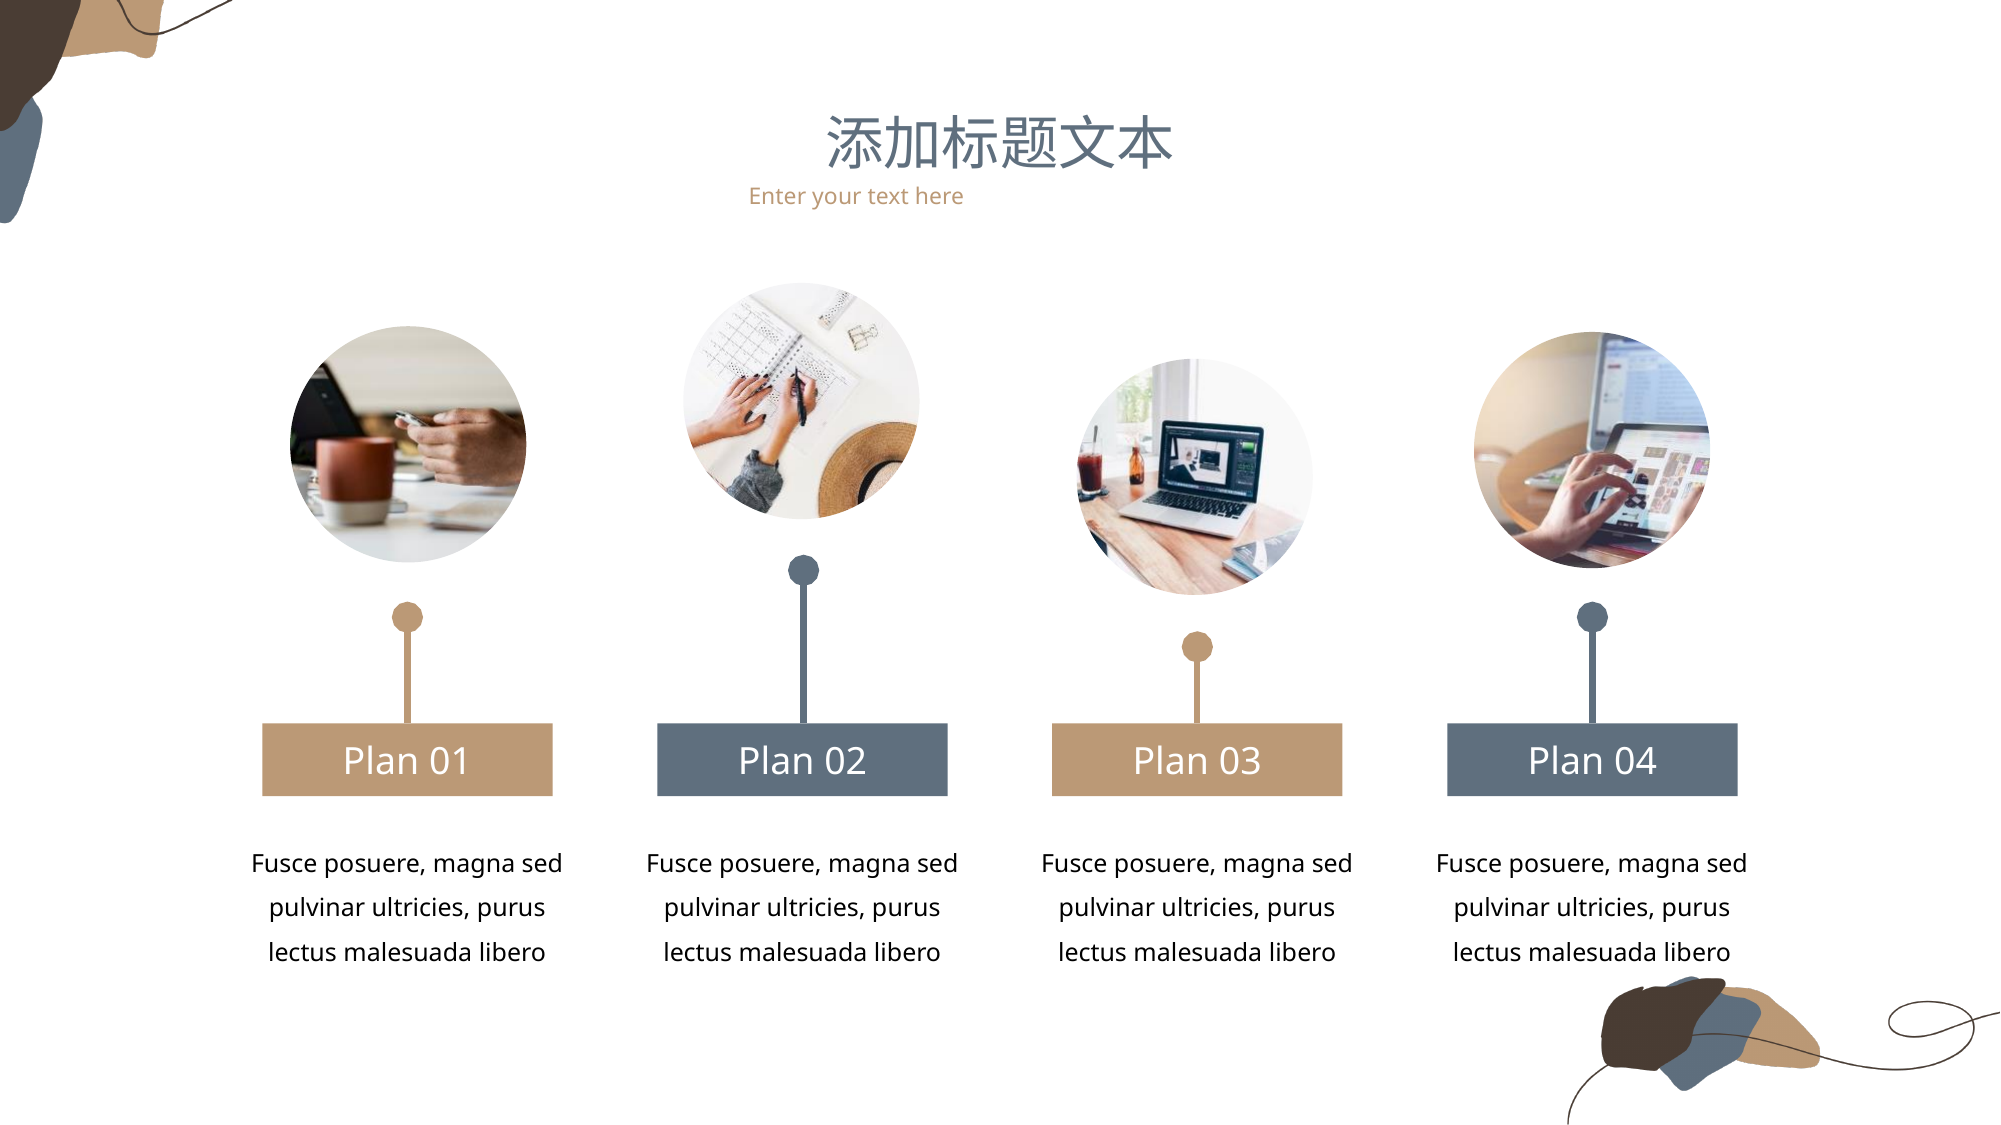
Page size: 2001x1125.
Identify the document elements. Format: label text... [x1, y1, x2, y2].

text_box Fusce posuere, magna sed pulvinar ultricies, purus lectus malesuada libero [1417, 824, 1767, 975]
text_box 添加标题文本 [810, 98, 1190, 174]
picture [683, 282, 920, 520]
picture [1076, 358, 1313, 595]
text_box Fusce posuere, magna sed pulvinar ultricies, purus lectus malesuada libero [627, 824, 978, 975]
picture [0, 0, 321, 320]
text_box Plan 01 [261, 722, 554, 797]
picture [290, 326, 527, 563]
text_box Fusce posuere, magna sed pulvinar ultricies, purus lectus malesuada libero [232, 824, 583, 975]
text_box Enter your text here [733, 174, 1266, 217]
text_box Plan 02 [656, 722, 949, 797]
picture [1567, 976, 2000, 1125]
text_box Fusce posuere, magna sed pulvinar ultricies, purus lectus malesuada libero [1022, 824, 1372, 975]
text_box Plan 04 [1446, 722, 1739, 797]
picture [1473, 331, 1711, 569]
text_box Plan 03 [1051, 722, 1343, 797]
